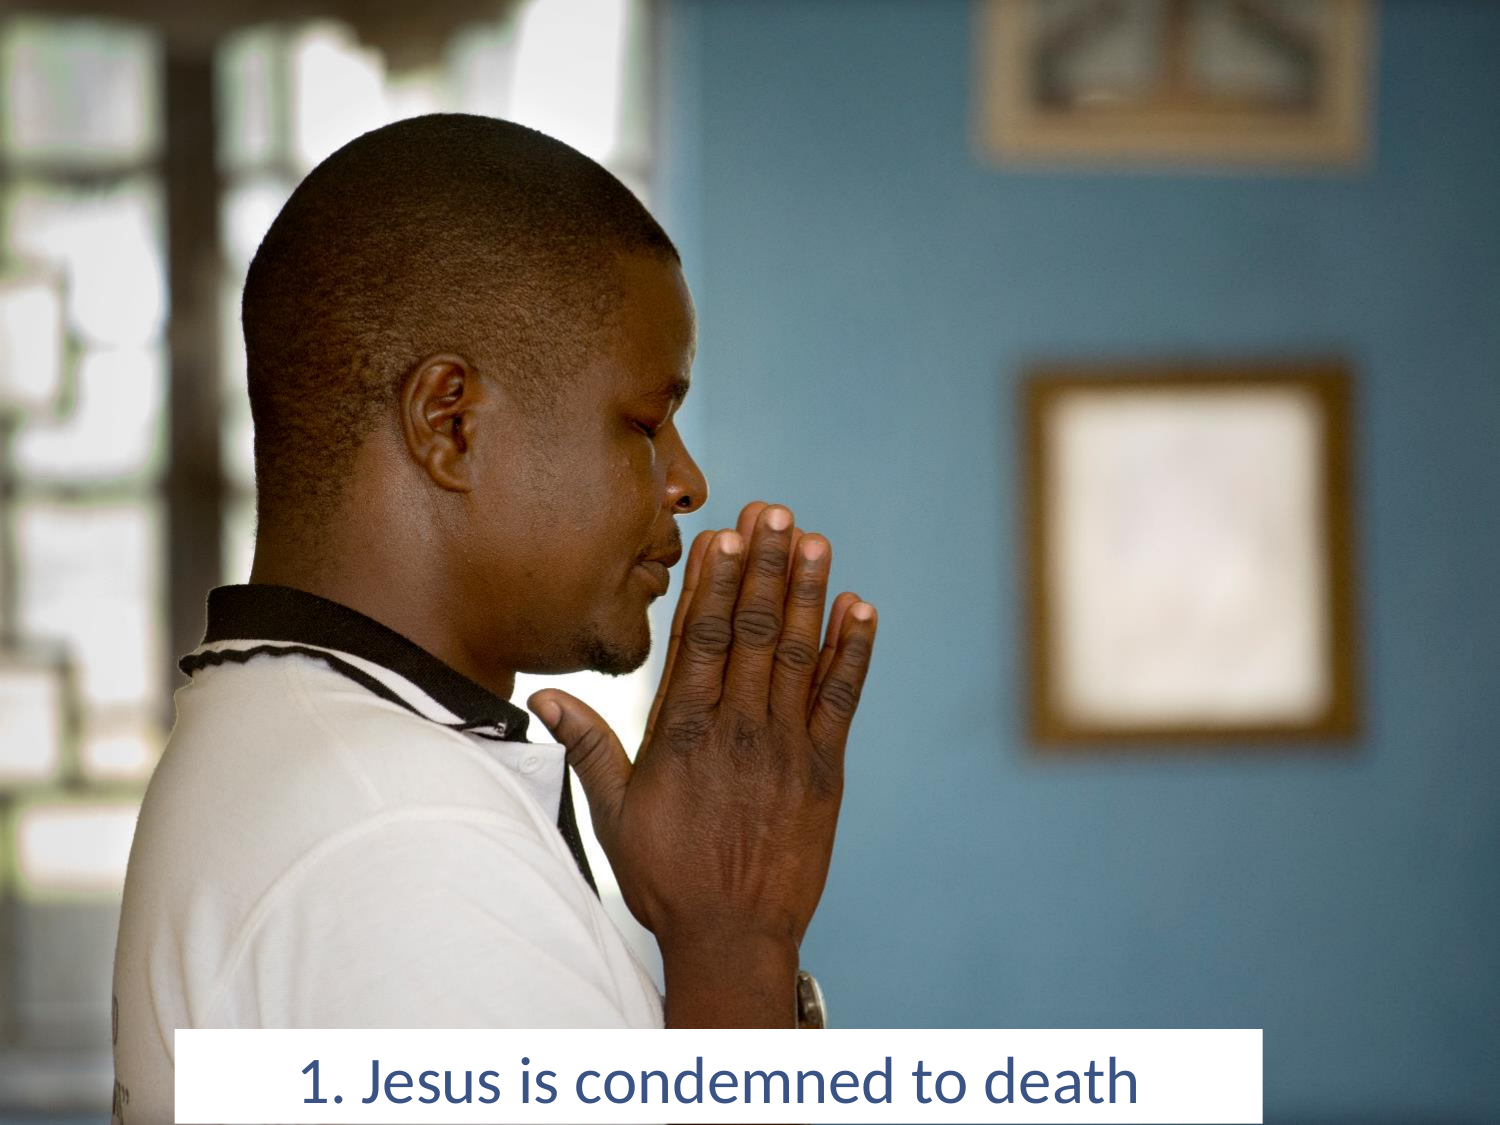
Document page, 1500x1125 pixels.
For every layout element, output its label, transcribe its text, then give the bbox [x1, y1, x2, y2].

text_box 1. Jesus is condemned to death [174, 1029, 1263, 1124]
picture [0, 0, 1500, 1125]
